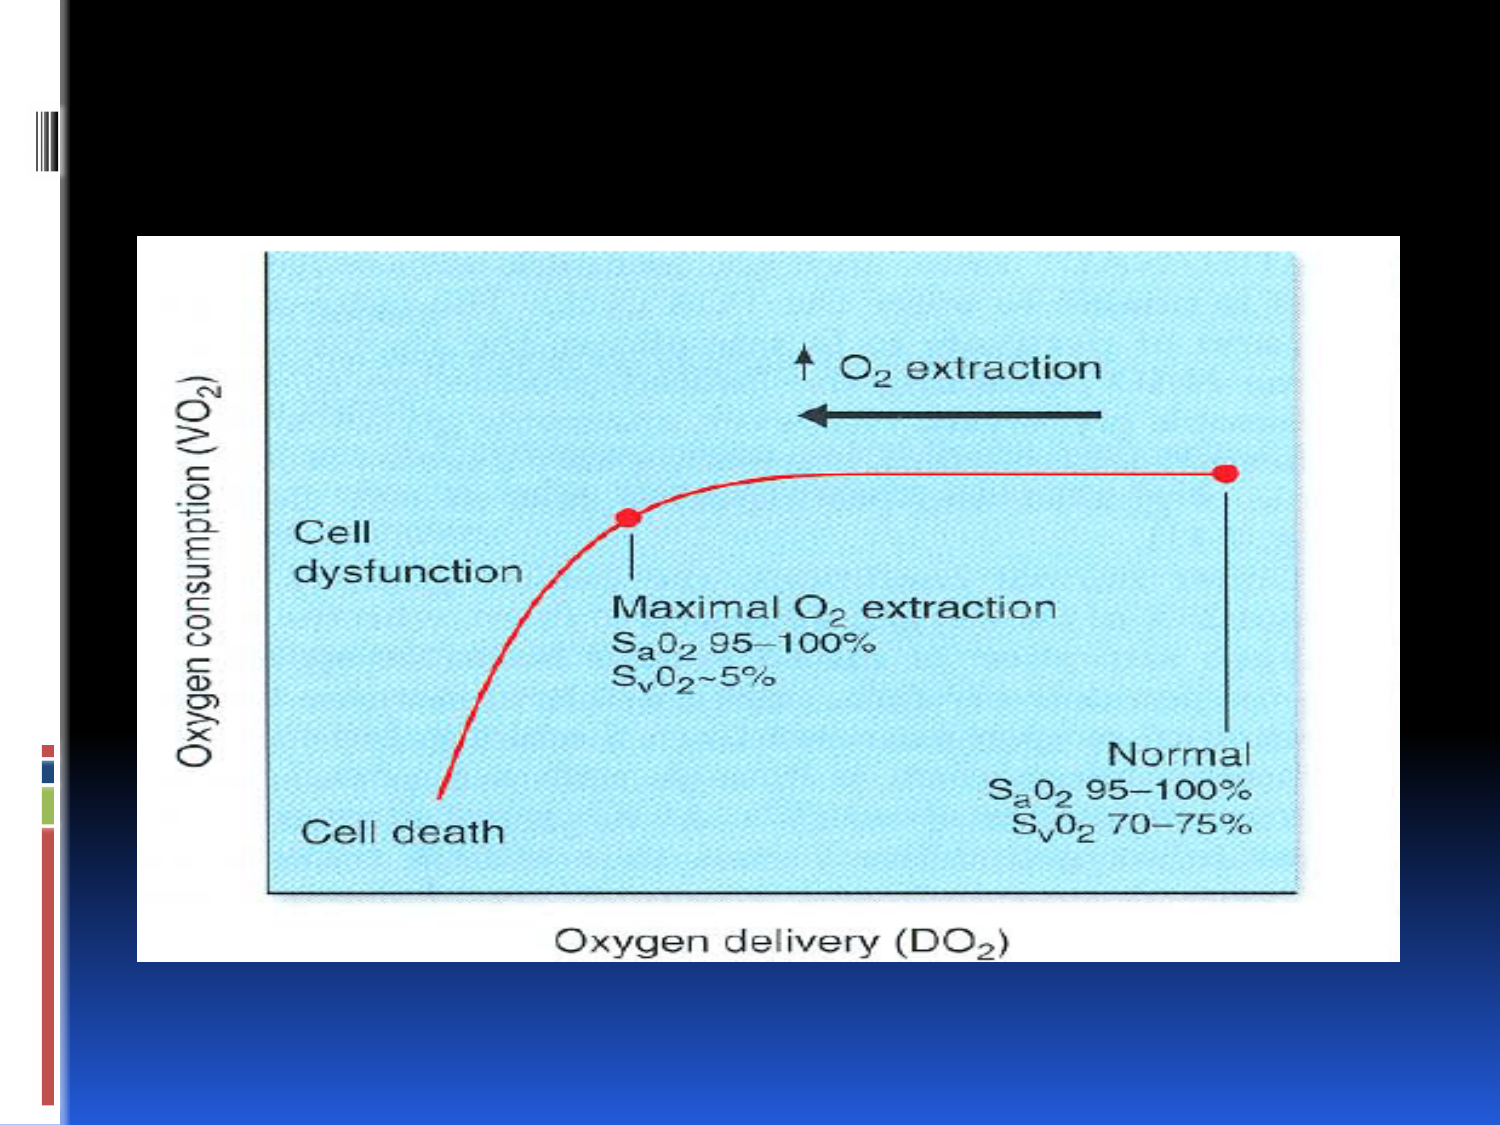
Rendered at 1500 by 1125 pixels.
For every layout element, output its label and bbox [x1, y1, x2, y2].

picture [136, 235, 1401, 962]
